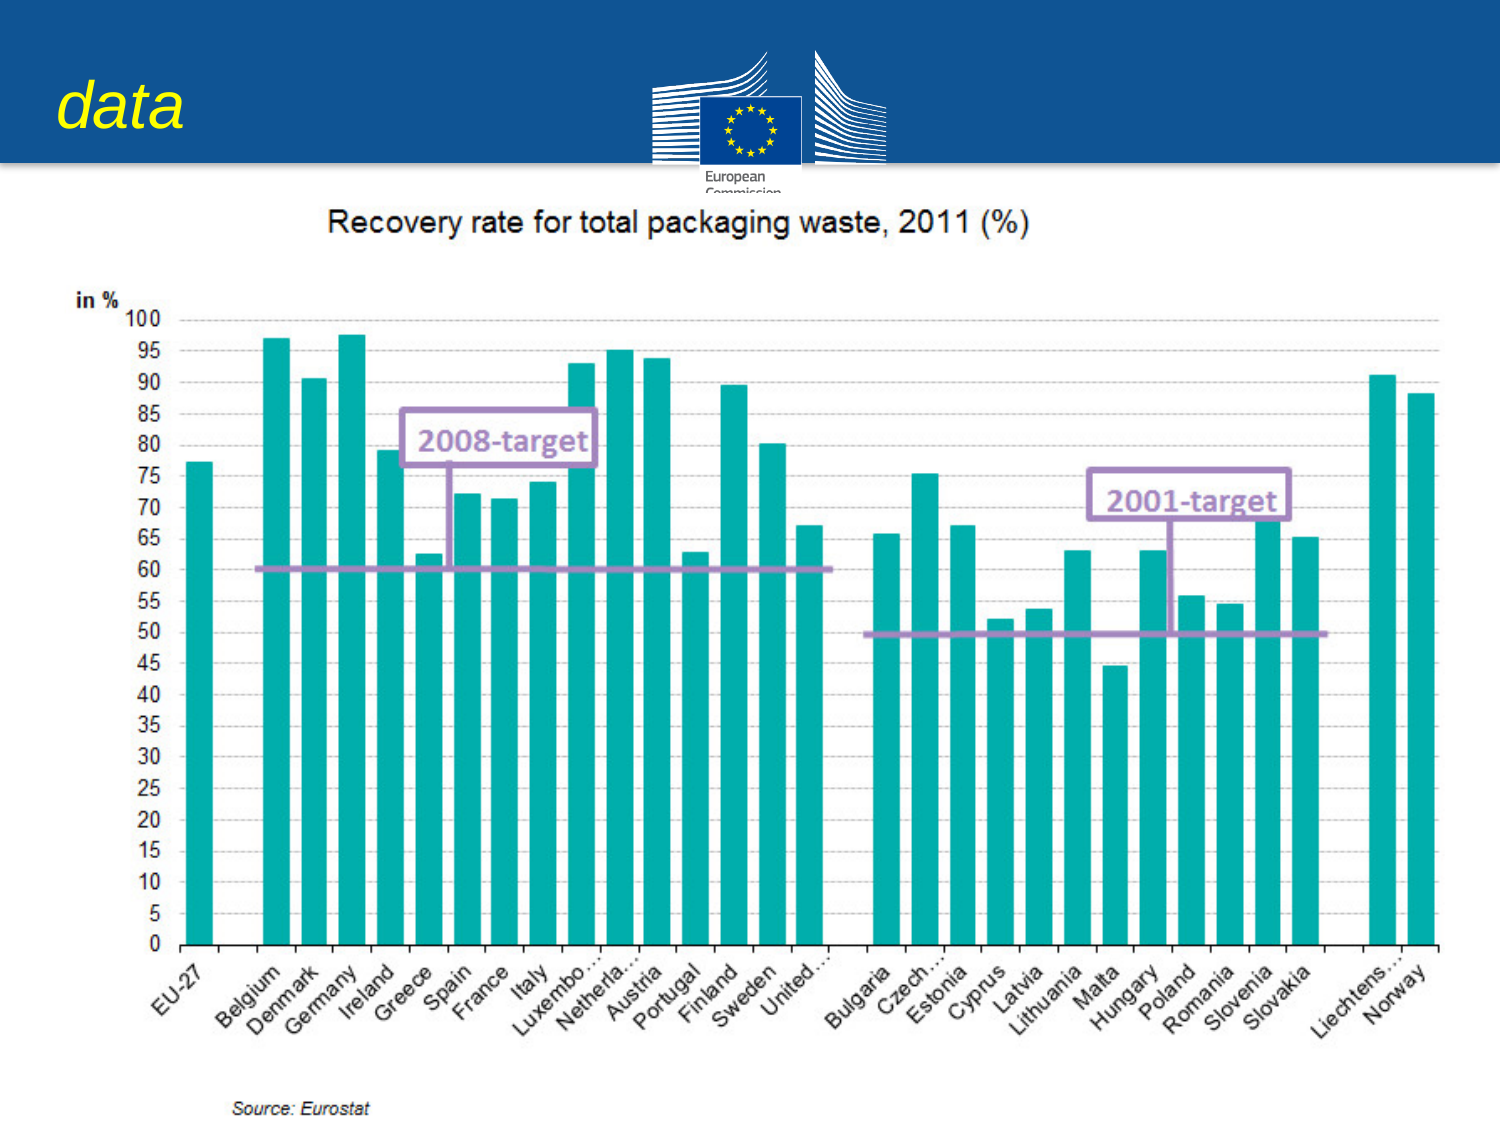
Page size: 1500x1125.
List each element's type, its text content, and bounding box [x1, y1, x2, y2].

text_box data [41, 54, 432, 150]
picture [64, 193, 1459, 1125]
